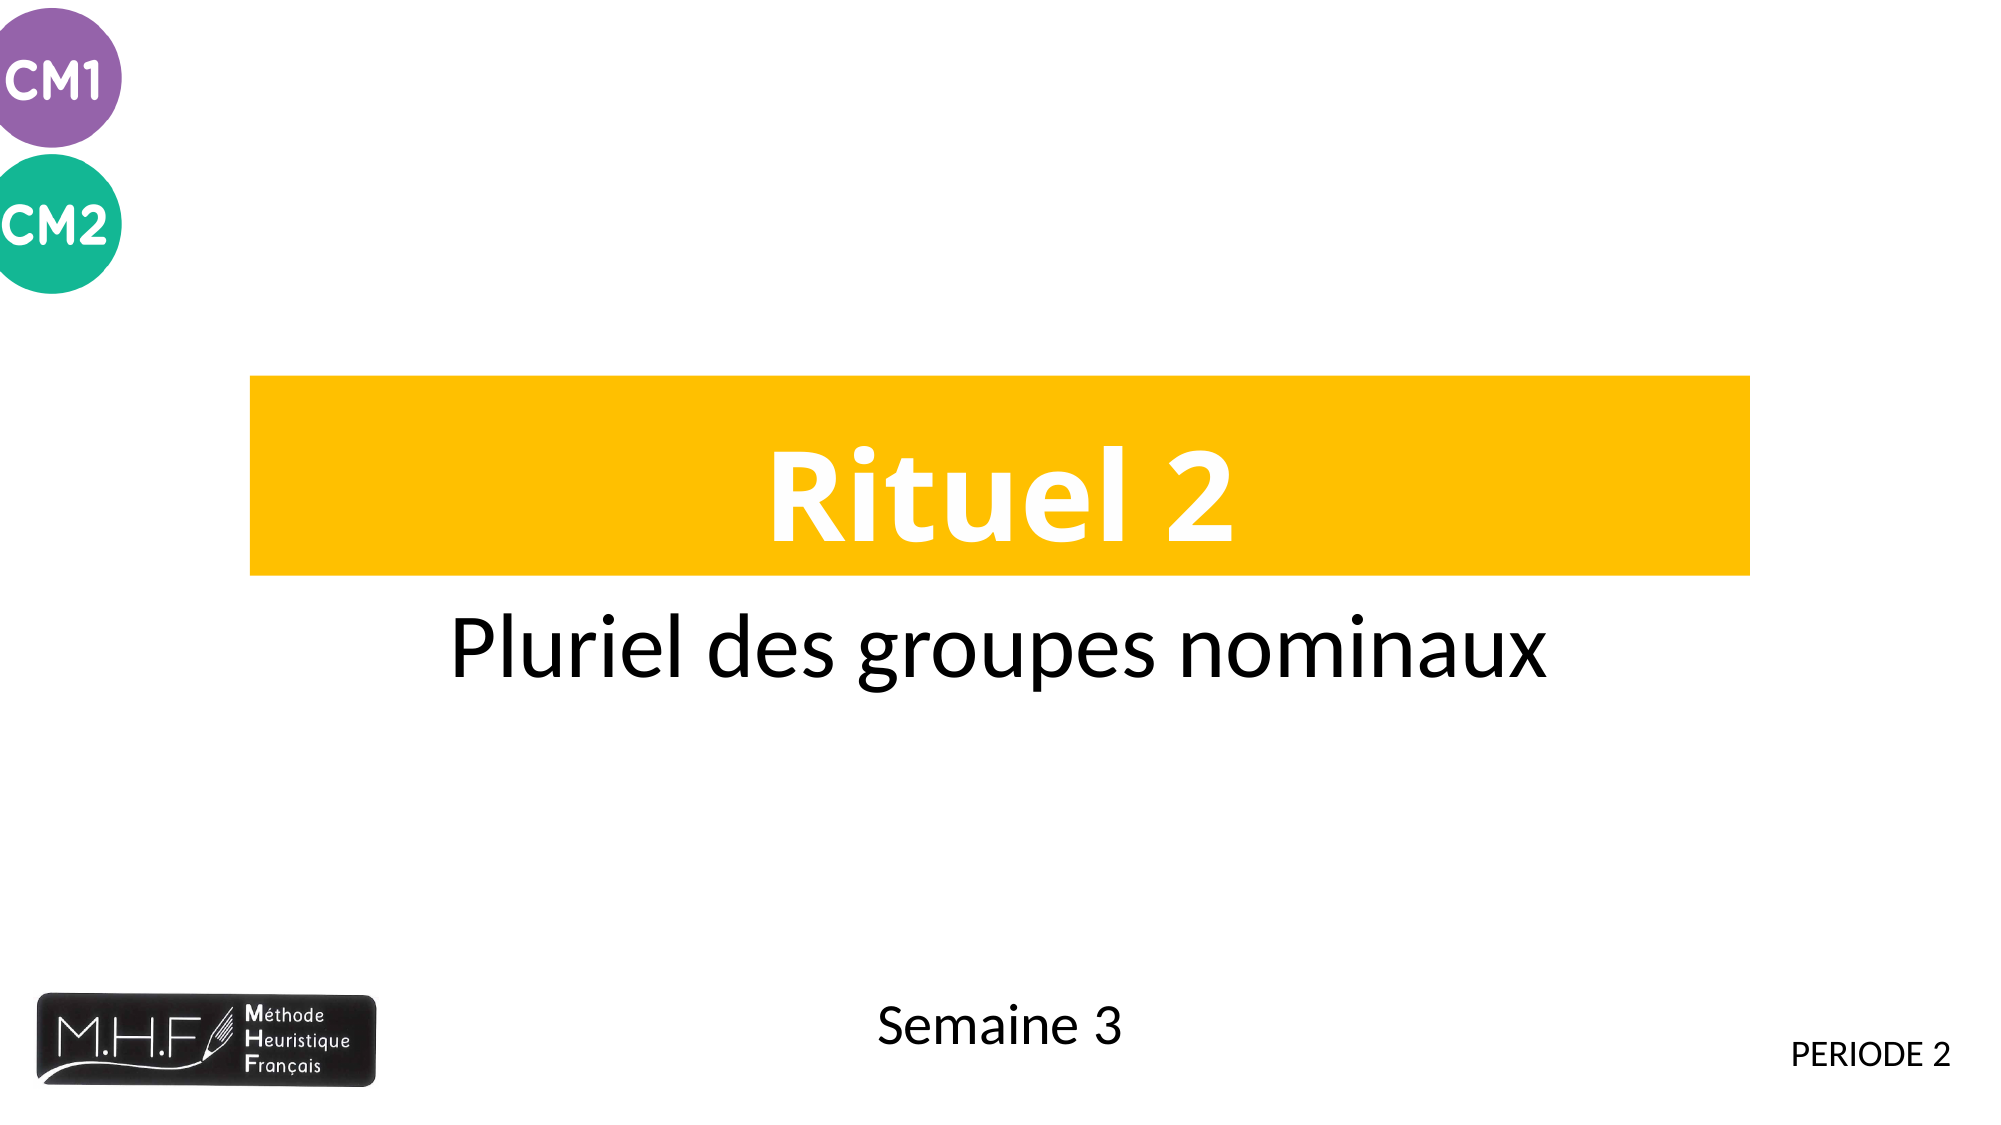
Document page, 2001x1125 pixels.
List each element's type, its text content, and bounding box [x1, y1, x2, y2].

text_box PERIODE 2 [1750, 1021, 1967, 1082]
picture [33, 990, 379, 1089]
subtitle Pluriel des groupes nominaux [249, 590, 1750, 863]
text_box Semaine 3 [249, 987, 1750, 1118]
picture [0, 0, 134, 298]
title Rituel 2 [249, 375, 1750, 576]
